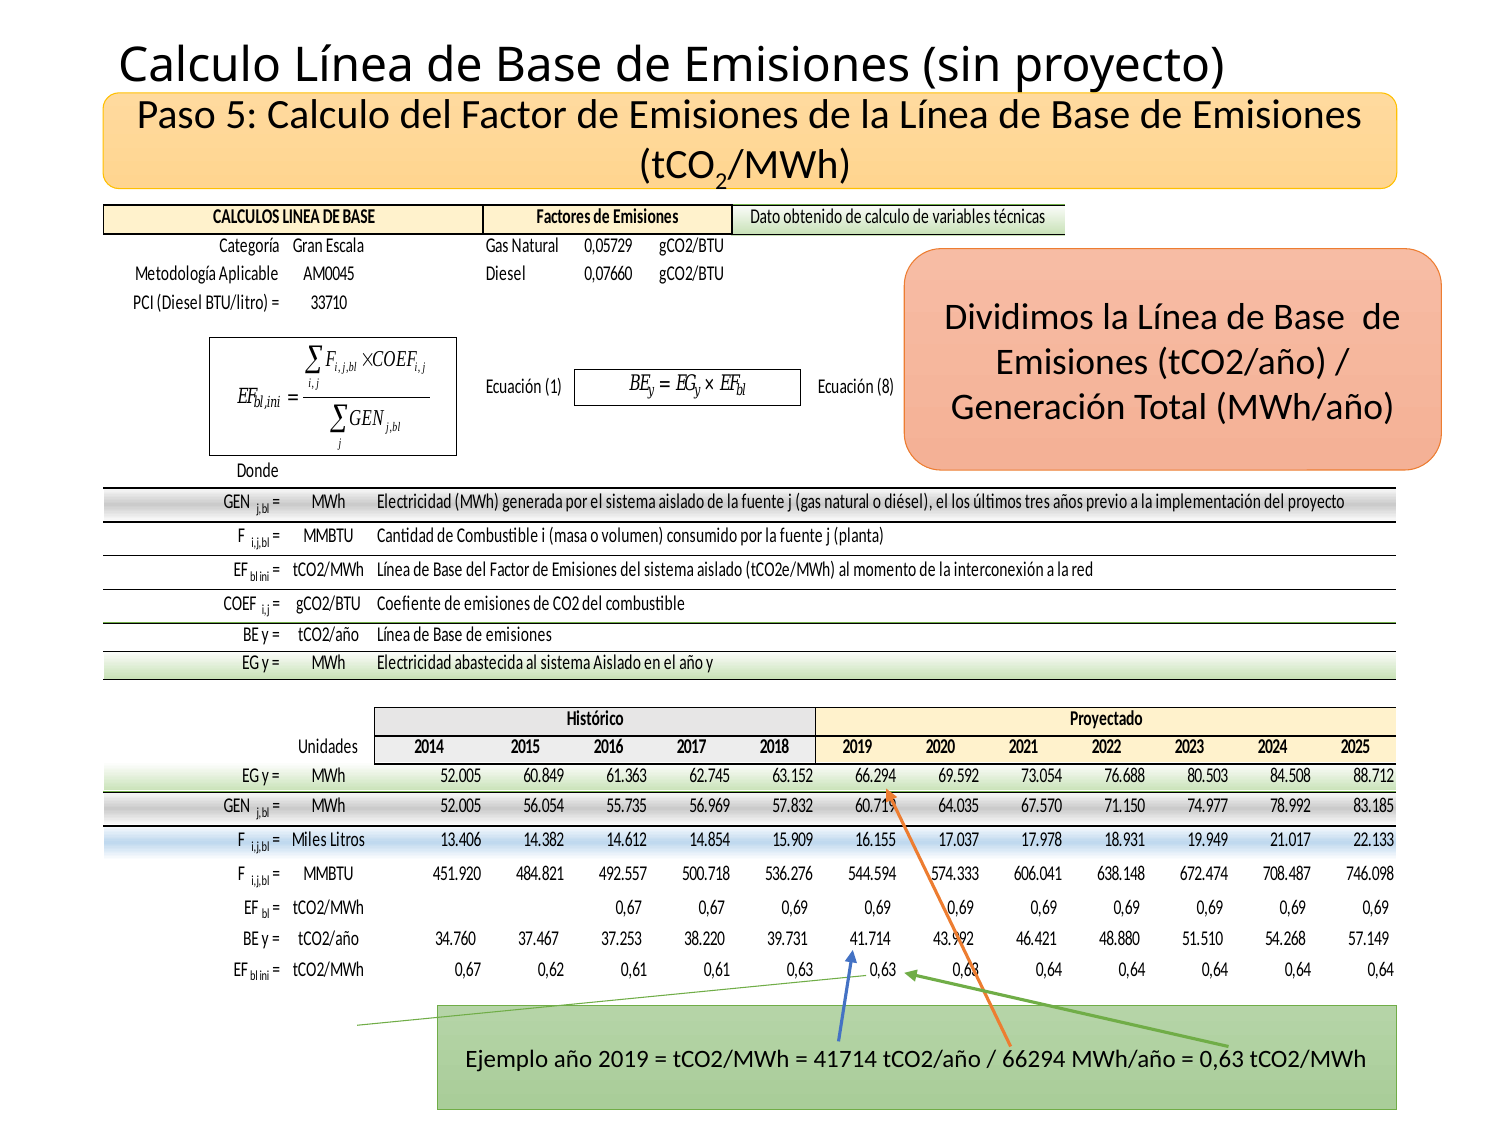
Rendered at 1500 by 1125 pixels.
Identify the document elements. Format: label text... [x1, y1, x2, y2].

title Calculo Línea de Base de Emisiones (sin proyecto) [103, 32, 1397, 100]
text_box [886, 788, 1011, 1047]
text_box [838, 949, 853, 1042]
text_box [904, 972, 1229, 1047]
text_box Ejemplo año 2019 = tCO2/MWh = 41714 tCO2/año / 66294 MWh/año = 0,63 tCO2/MWh [357, 990, 1397, 1110]
picture [103, 204, 1397, 990]
text_box Dividimos la Línea de Base de Emisiones (tCO2/año) / Generación Total (MWh/año) [1397, 248, 1442, 471]
text_box Paso 5: Calculo del Factor de Emisiones de la Línea de Base de Emisiones (tCO2/MWh) [102, 92, 1398, 190]
